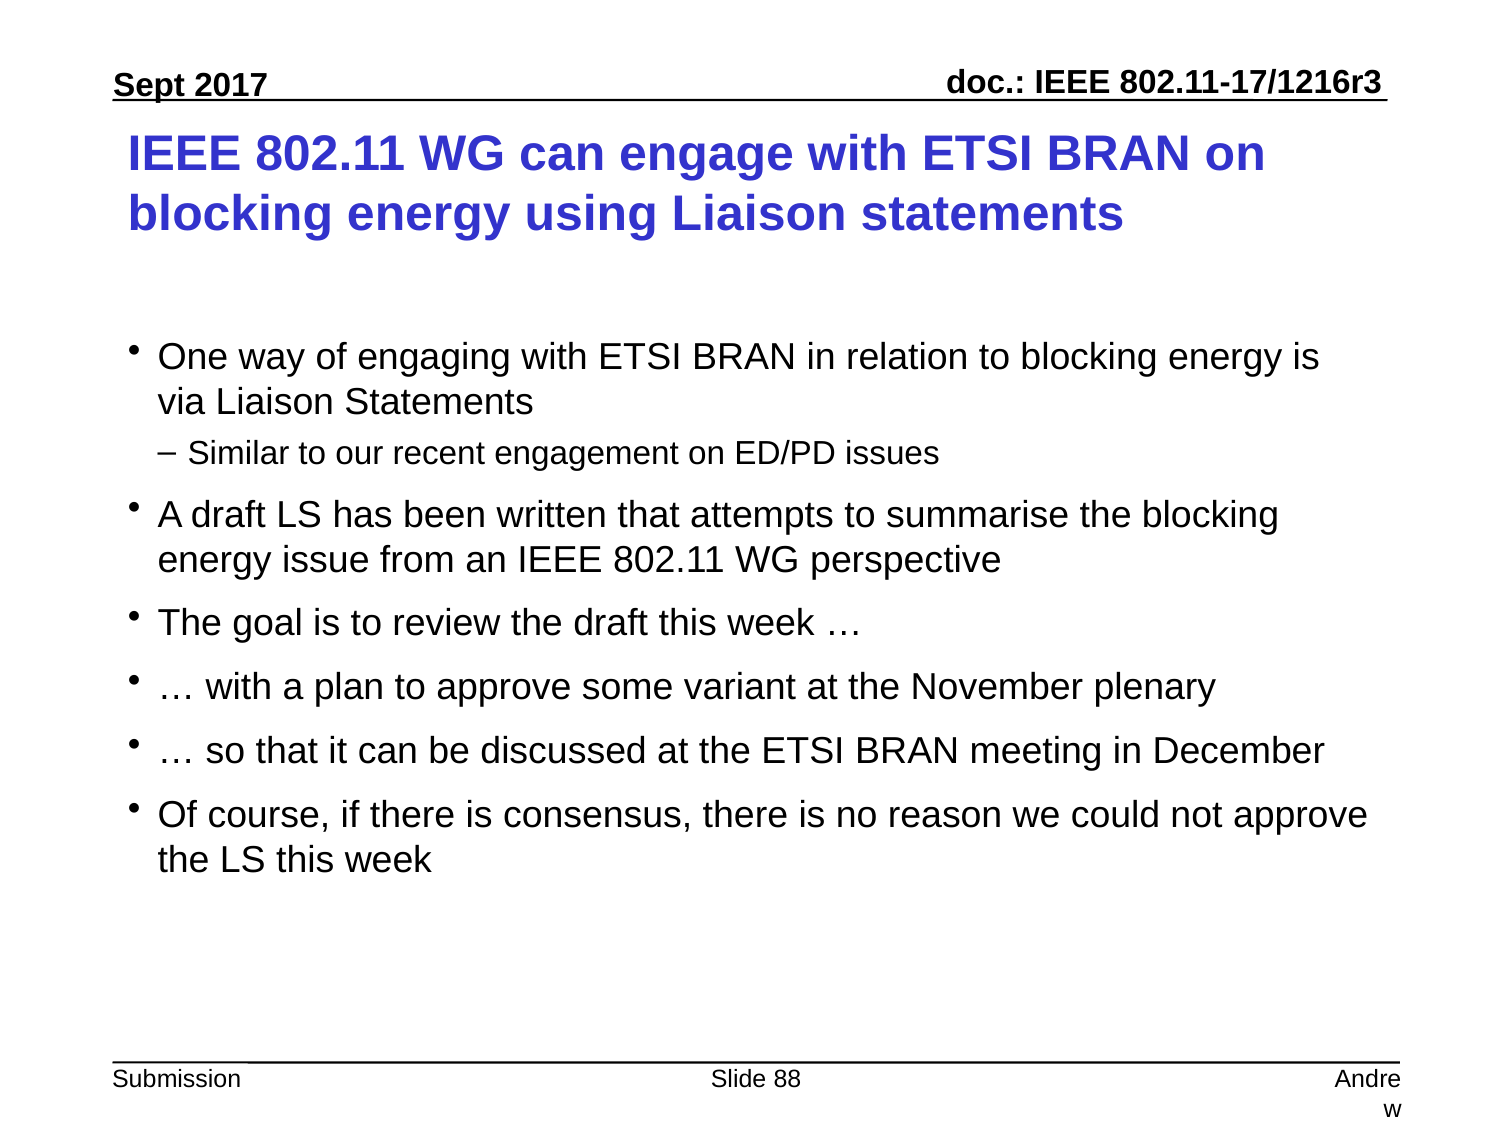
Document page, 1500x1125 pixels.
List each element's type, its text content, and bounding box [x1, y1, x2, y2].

footer Andrew Myles, Cisco [1320, 1061, 1402, 1093]
list One way of engaging with ETSI BRAN in relation to blocking energy is via Liaison Statements Similar to our recent engagement on ED/PD issues A draft LS has been written that attempts to summarise the blocking energy issue from an IEEE 802.11 WG perspective The goal is to review the draft this week … … with a plan to approve some variant at the November plenary … so that it can be discussed at the ETSI BRAN meeting in December Of course, if there is consensus, there is no reason we could not approve the LS this week [112, 324, 1388, 1000]
slide_number Slide 88 [709, 1061, 803, 1093]
title IEEE 802.11 WG can engage with ETSI BRAN on blocking energy using Liaison statements [112, 112, 1388, 288]
